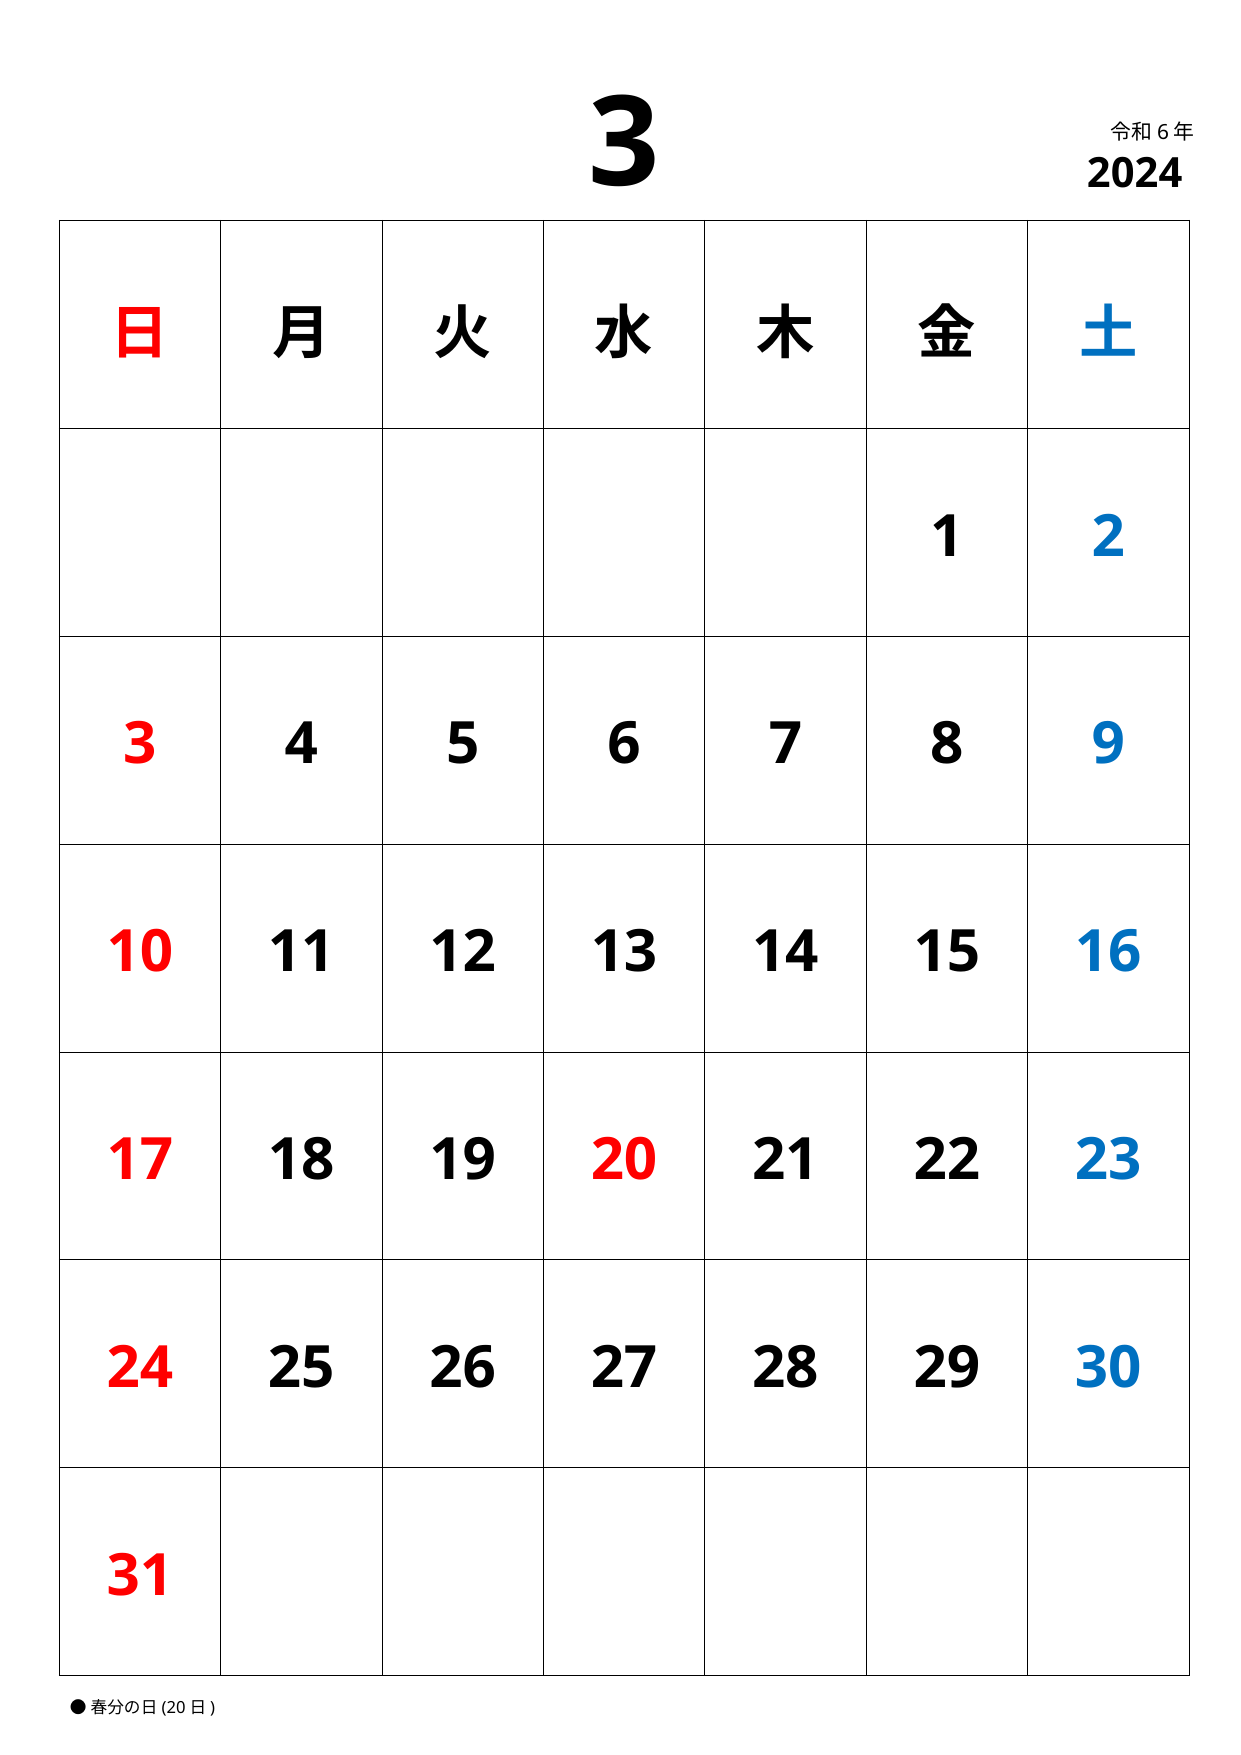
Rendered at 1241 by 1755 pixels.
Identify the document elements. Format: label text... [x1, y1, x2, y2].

table_cell [221, 1468, 382, 1675]
table_cell 6 [544, 637, 704, 844]
table_cell 22 [867, 1053, 1027, 1259]
table_cell 27 [544, 1260, 704, 1467]
table_cell 28 [705, 1260, 866, 1467]
table_cell 29 [867, 1260, 1027, 1467]
table_cell 4 [221, 637, 382, 844]
table_cell 23 [1028, 1053, 1189, 1259]
table_cell 14 [705, 845, 866, 1052]
table_cell 10 [60, 845, 220, 1052]
table_cell 8 [867, 637, 1027, 844]
table_cell 3 [60, 637, 220, 844]
table_cell 13 [544, 845, 704, 1052]
table_cell 30 [1028, 1260, 1189, 1467]
table_cell [383, 429, 543, 636]
table_cell 24 [60, 1260, 220, 1467]
table_cell 31 [60, 1468, 220, 1675]
table_cell [705, 429, 866, 636]
text_box 3 [573, 53, 675, 219]
table_cell 12 [383, 845, 543, 1052]
table_cell 25 [221, 1260, 382, 1467]
table_cell 9 [1028, 637, 1189, 844]
table_cell 21 [705, 1053, 866, 1259]
table_header 日 [60, 221, 220, 428]
table_cell 20 [544, 1053, 704, 1259]
table_cell [221, 429, 382, 636]
table_cell 11 [221, 845, 382, 1052]
table_cell 17 [60, 1053, 220, 1259]
table_cell 1 [867, 429, 1027, 636]
table_cell [705, 1468, 866, 1675]
table_header 水 [544, 221, 704, 428]
table_cell 7 [705, 637, 866, 844]
text_box 令和6年 [1095, 110, 1210, 151]
table_header 土 [1028, 221, 1189, 428]
table_cell [383, 1468, 543, 1675]
table_cell 5 [383, 637, 543, 844]
table_cell [60, 429, 220, 636]
text_box ●春分の日(20日) [55, 1689, 230, 1725]
text_box 2024 [1072, 138, 1198, 204]
table_header 月 [221, 221, 382, 428]
table_cell [544, 429, 704, 636]
table_cell [1028, 1468, 1189, 1675]
table_cell 16 [1028, 845, 1189, 1052]
table_cell [867, 1468, 1027, 1675]
table_cell 26 [383, 1260, 543, 1467]
table_header 金 [867, 221, 1027, 428]
table_header 木 [705, 221, 866, 428]
table_header 火 [383, 221, 543, 428]
table_cell 2 [1028, 429, 1189, 636]
table_cell 19 [383, 1053, 543, 1259]
table_cell 18 [221, 1053, 382, 1259]
table_cell 15 [867, 845, 1027, 1052]
table_cell [544, 1468, 704, 1675]
